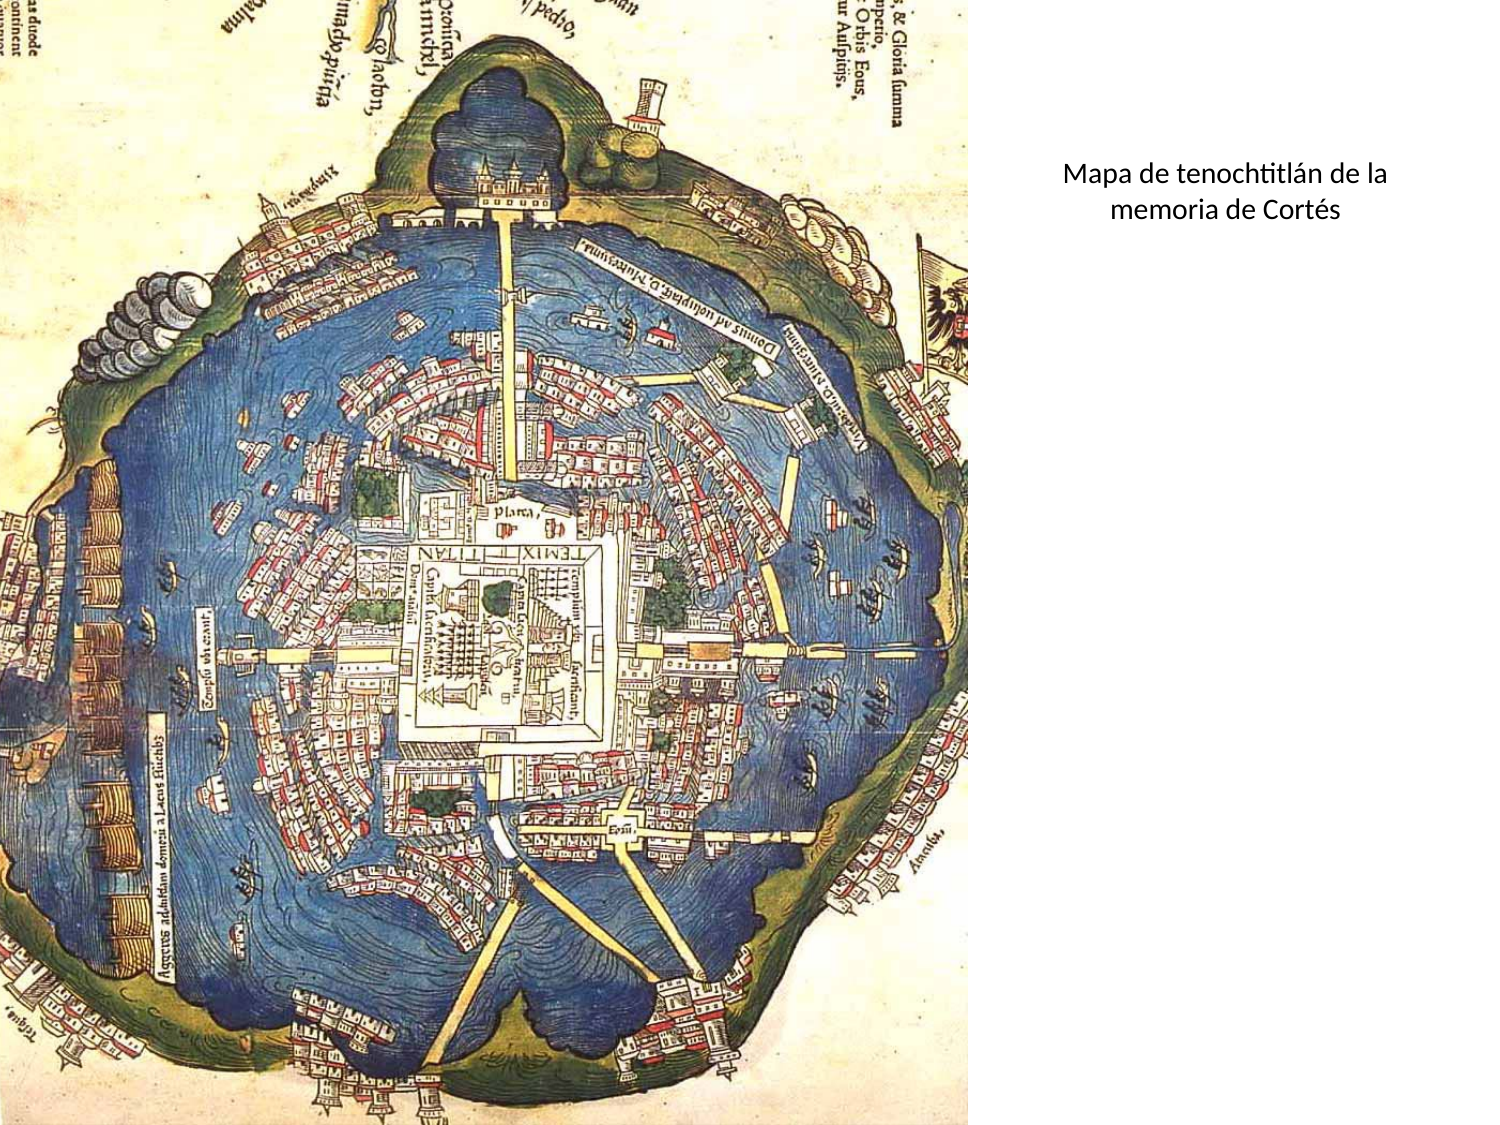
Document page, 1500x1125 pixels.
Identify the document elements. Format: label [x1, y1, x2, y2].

list [0, 0, 1500, 1125]
